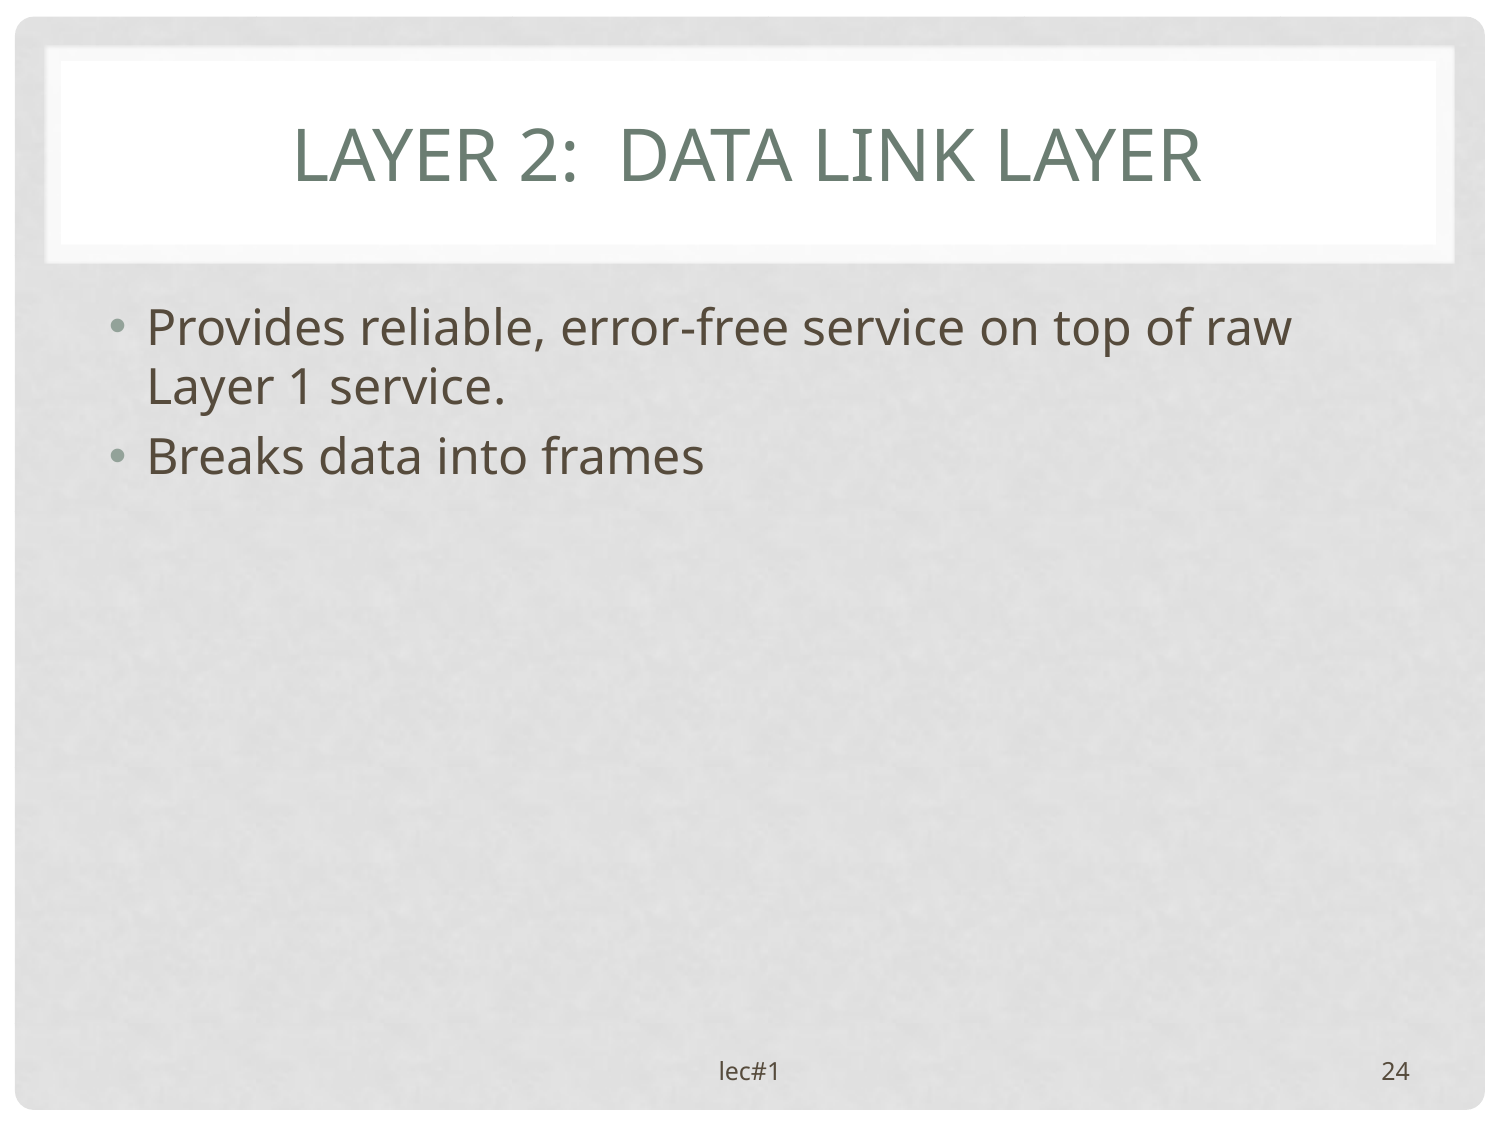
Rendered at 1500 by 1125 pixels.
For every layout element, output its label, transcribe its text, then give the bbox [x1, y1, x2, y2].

title Layer 2: Data Link Layer [69, 66, 1425, 238]
footer lec#1 [512, 1042, 988, 1103]
slide_number 24 [1074, 1042, 1425, 1103]
list Provides reliable, error-free service on top of raw Layer 1 service. Breaks data into frames [75, 287, 1425, 1005]
